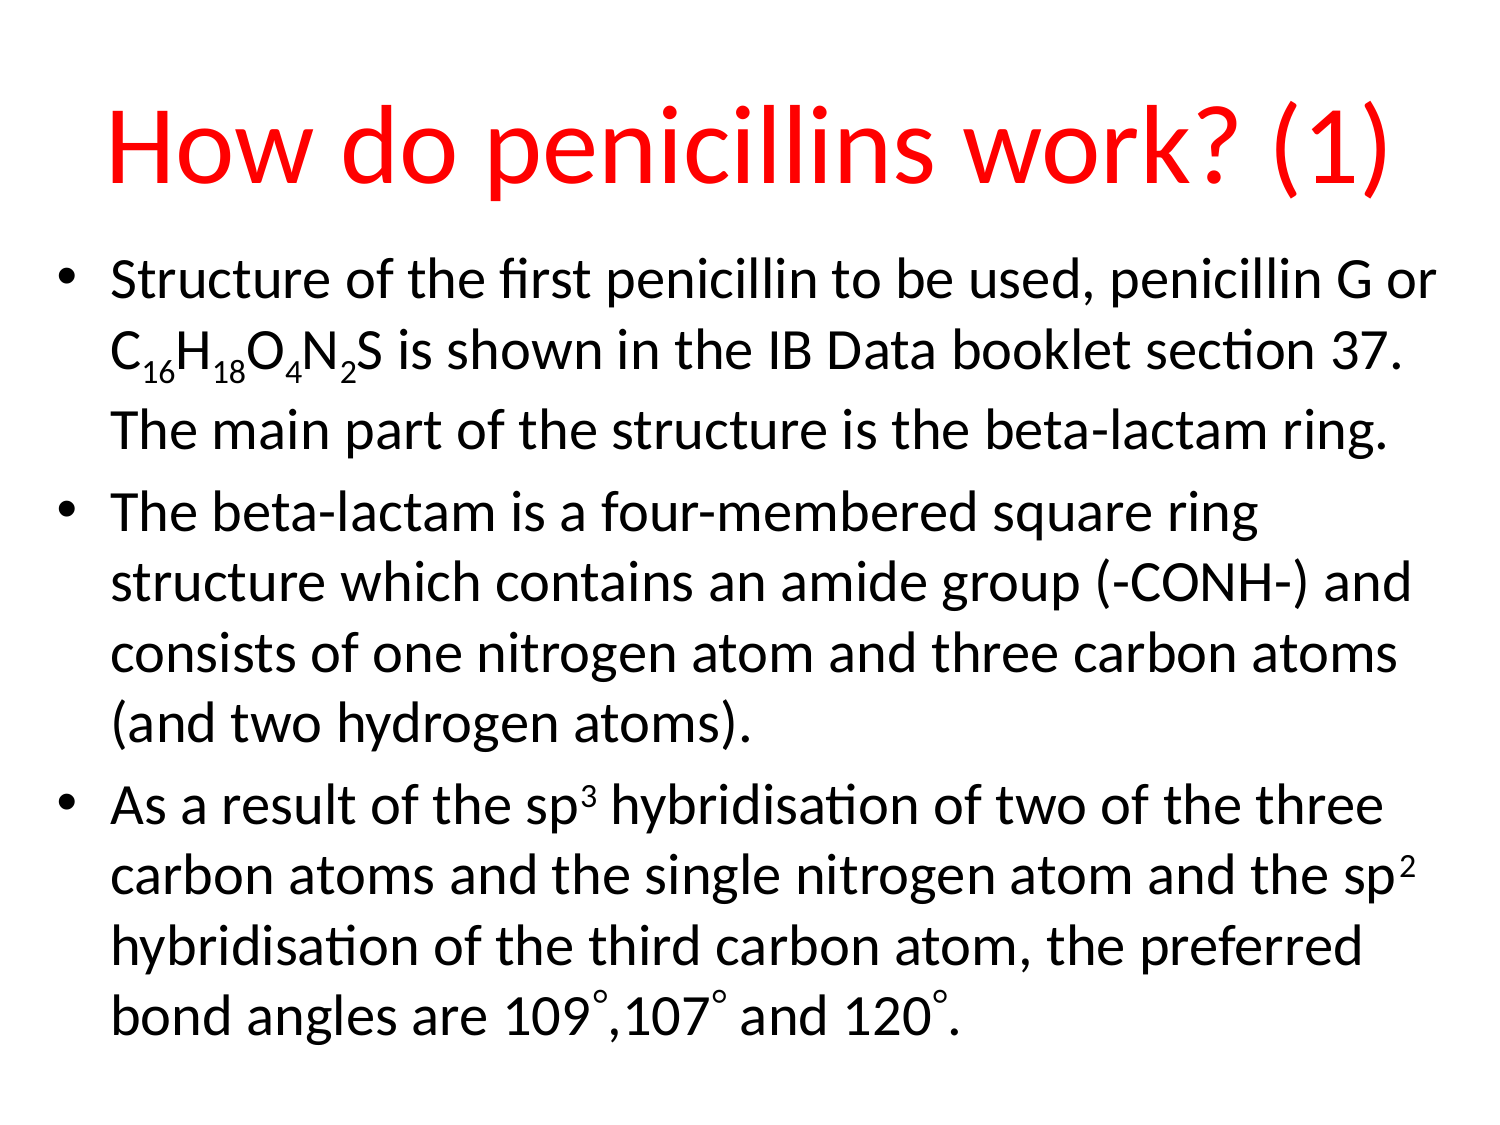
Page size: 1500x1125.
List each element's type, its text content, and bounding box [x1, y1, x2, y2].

list Structure of the first penicillin to be used, penicillin G or C16H18O4N2S is shown in the IB Data booklet section 37. The main part of the structure is the beta-lactam ring. The beta-lactam is a four-membered square ring structure which contains an amide group (-CONH-) and consists of one nitrogen atom and three carbon atoms (and two hydrogen atoms). As a result of the sp3 hybridisation of two of the three carbon atoms and the single nitrogen atom and the sp2 hybridisation of the third carbon atom, the preferred bond angles are 109,107 and 120. [41, 232, 1463, 1125]
title How do penicillins work? (1) [75, 45, 1425, 232]
